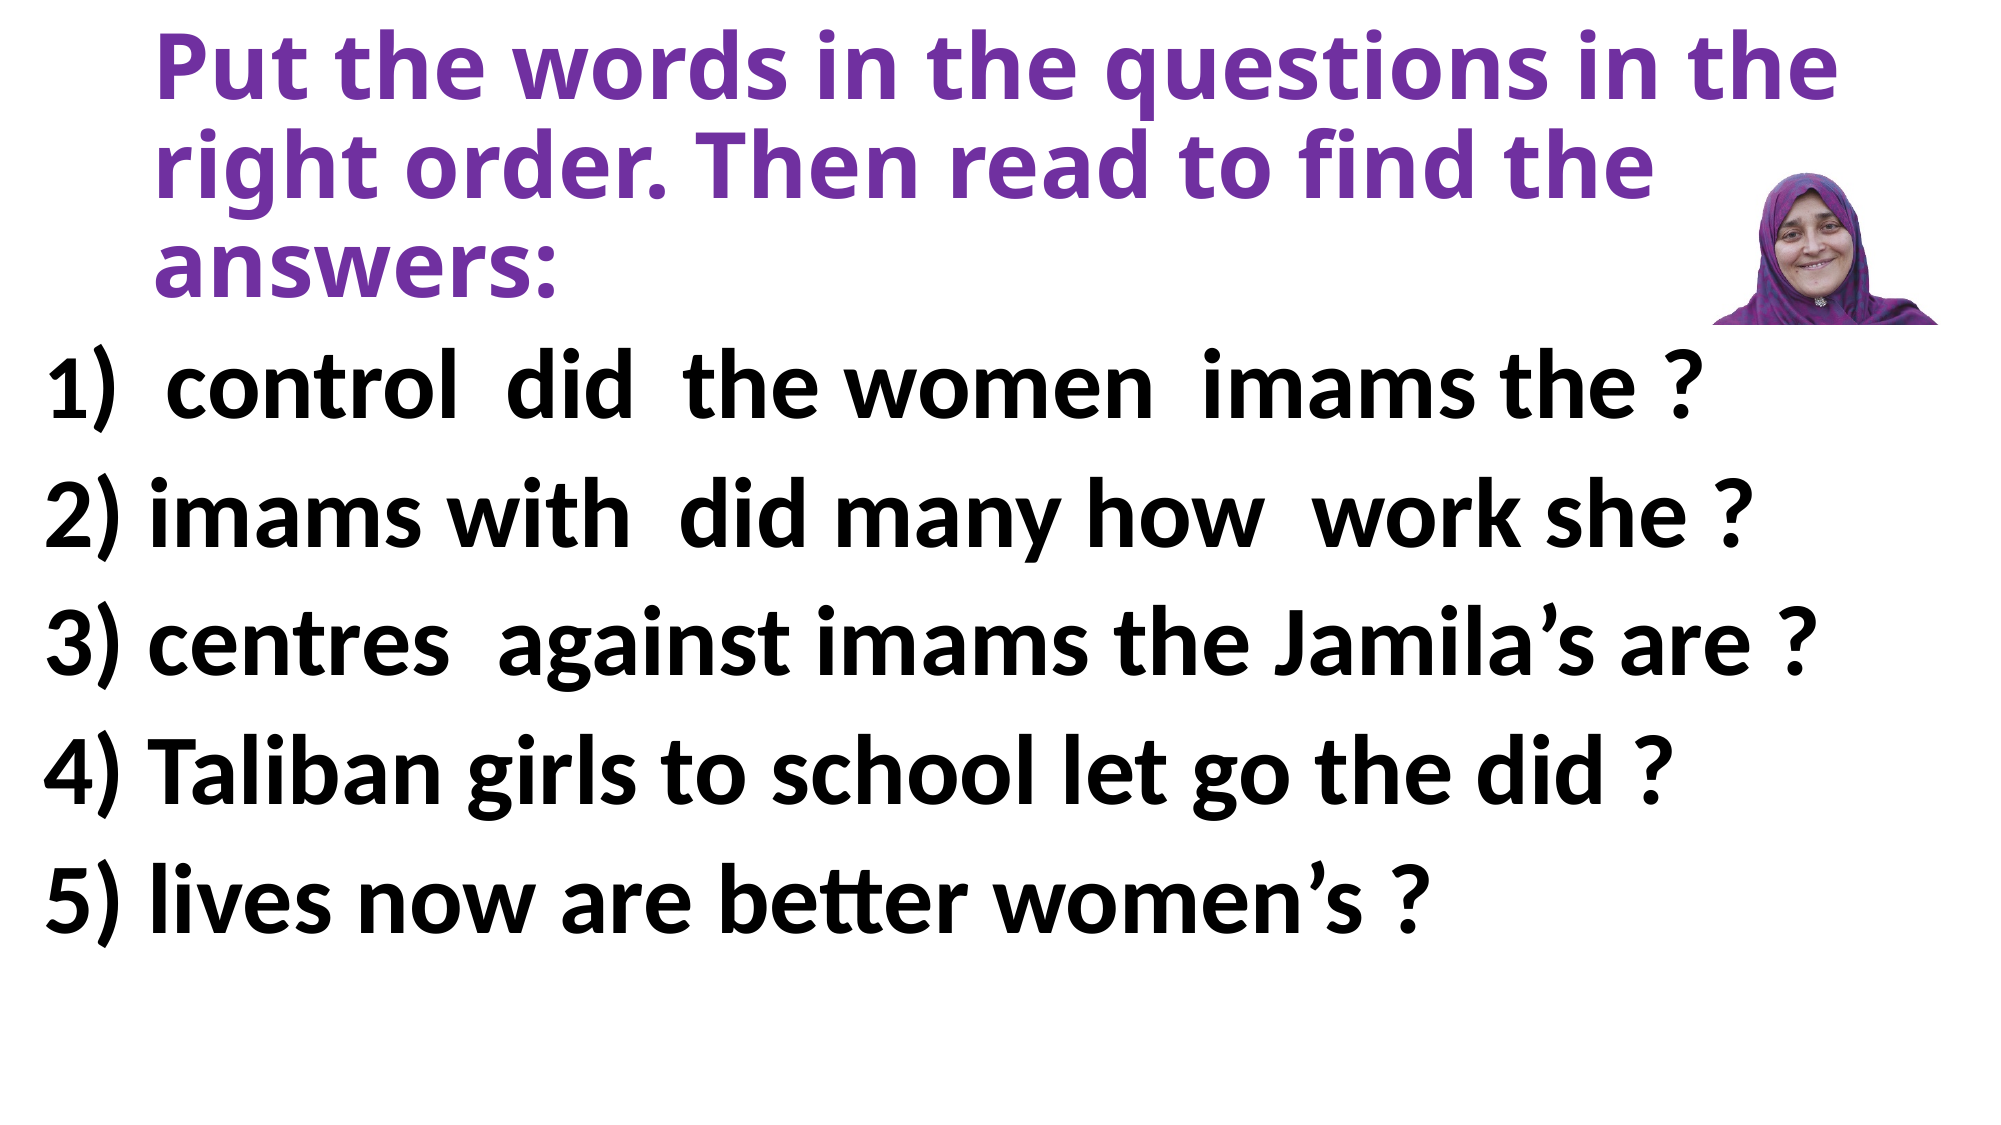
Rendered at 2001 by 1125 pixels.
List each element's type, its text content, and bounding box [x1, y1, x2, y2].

list 1) control did the women imams the ? 2) imams with did many how work she ? 3) centres against imams the Jamila’s are ? 4) Taliban girls to school let go the did ? 5) lives now are better women’s ? [28, 324, 1979, 1039]
picture [1667, 161, 1979, 325]
title Put the words in the questions in the right order. Then read to find the answers: [137, 59, 1863, 278]
